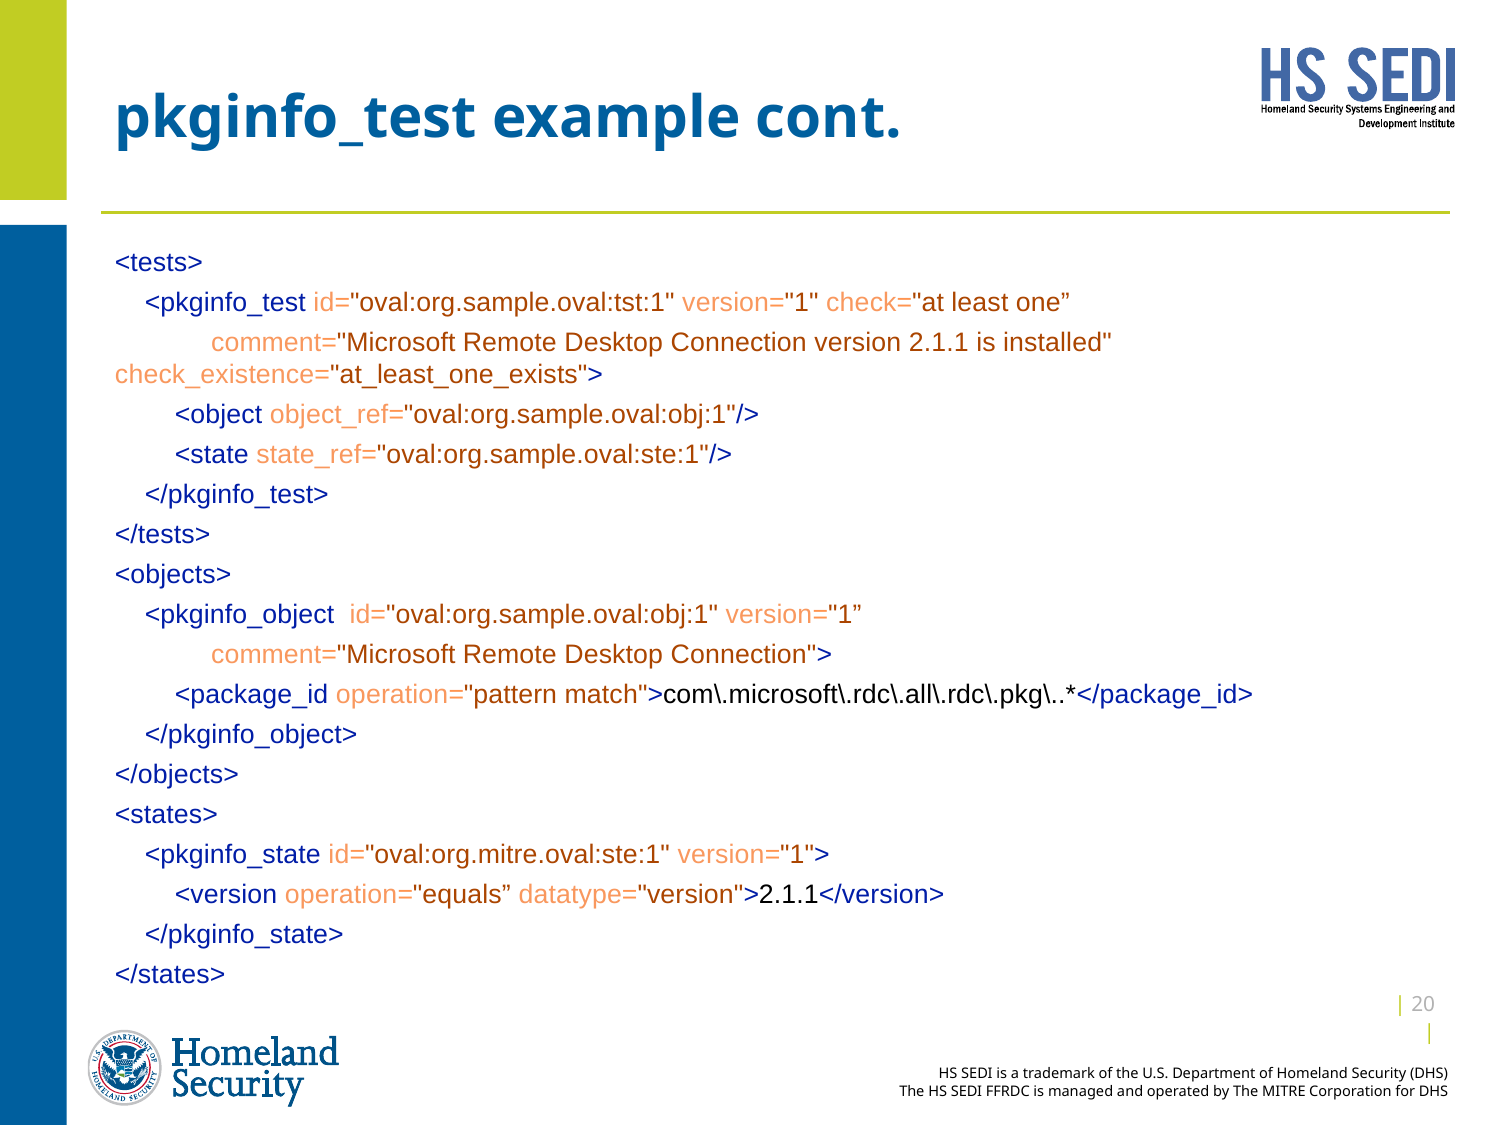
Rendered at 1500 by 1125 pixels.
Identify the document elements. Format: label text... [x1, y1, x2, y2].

slide_number | 20 | [1368, 1021, 1450, 1052]
list <tests> <pkginfo_test id="oval:org.sample.oval:tst:1" version="1" check="at least one” comment="Microsoft Remote Desktop Connection version 2.1.1 is installed" check_existence="at_least_one_exists"> <object object_ref="oval:org.sample.oval:obj:1"/> <state state_ref="oval:org.sample.oval:ste:1"/> </pkginfo_test> </tests> <objects> <pkginfo_object id="oval:org.sample.oval:obj:1" version="1” comment="Microsoft Remote Desktop Connection"> <package_id operation="pattern match">com\.microsoft\.rdc\.all\.rdc\.pkg\..*</package_id> </pkginfo_object> </objects> <states> <pkginfo_state id="oval:org.mitre.oval:ste:1" version="1"> <version operation="equals” datatype="version">2.1.1</version> </pkginfo_state> </states> [99, 237, 1450, 1005]
title pkginfo_test example cont. [99, 45, 1248, 188]
